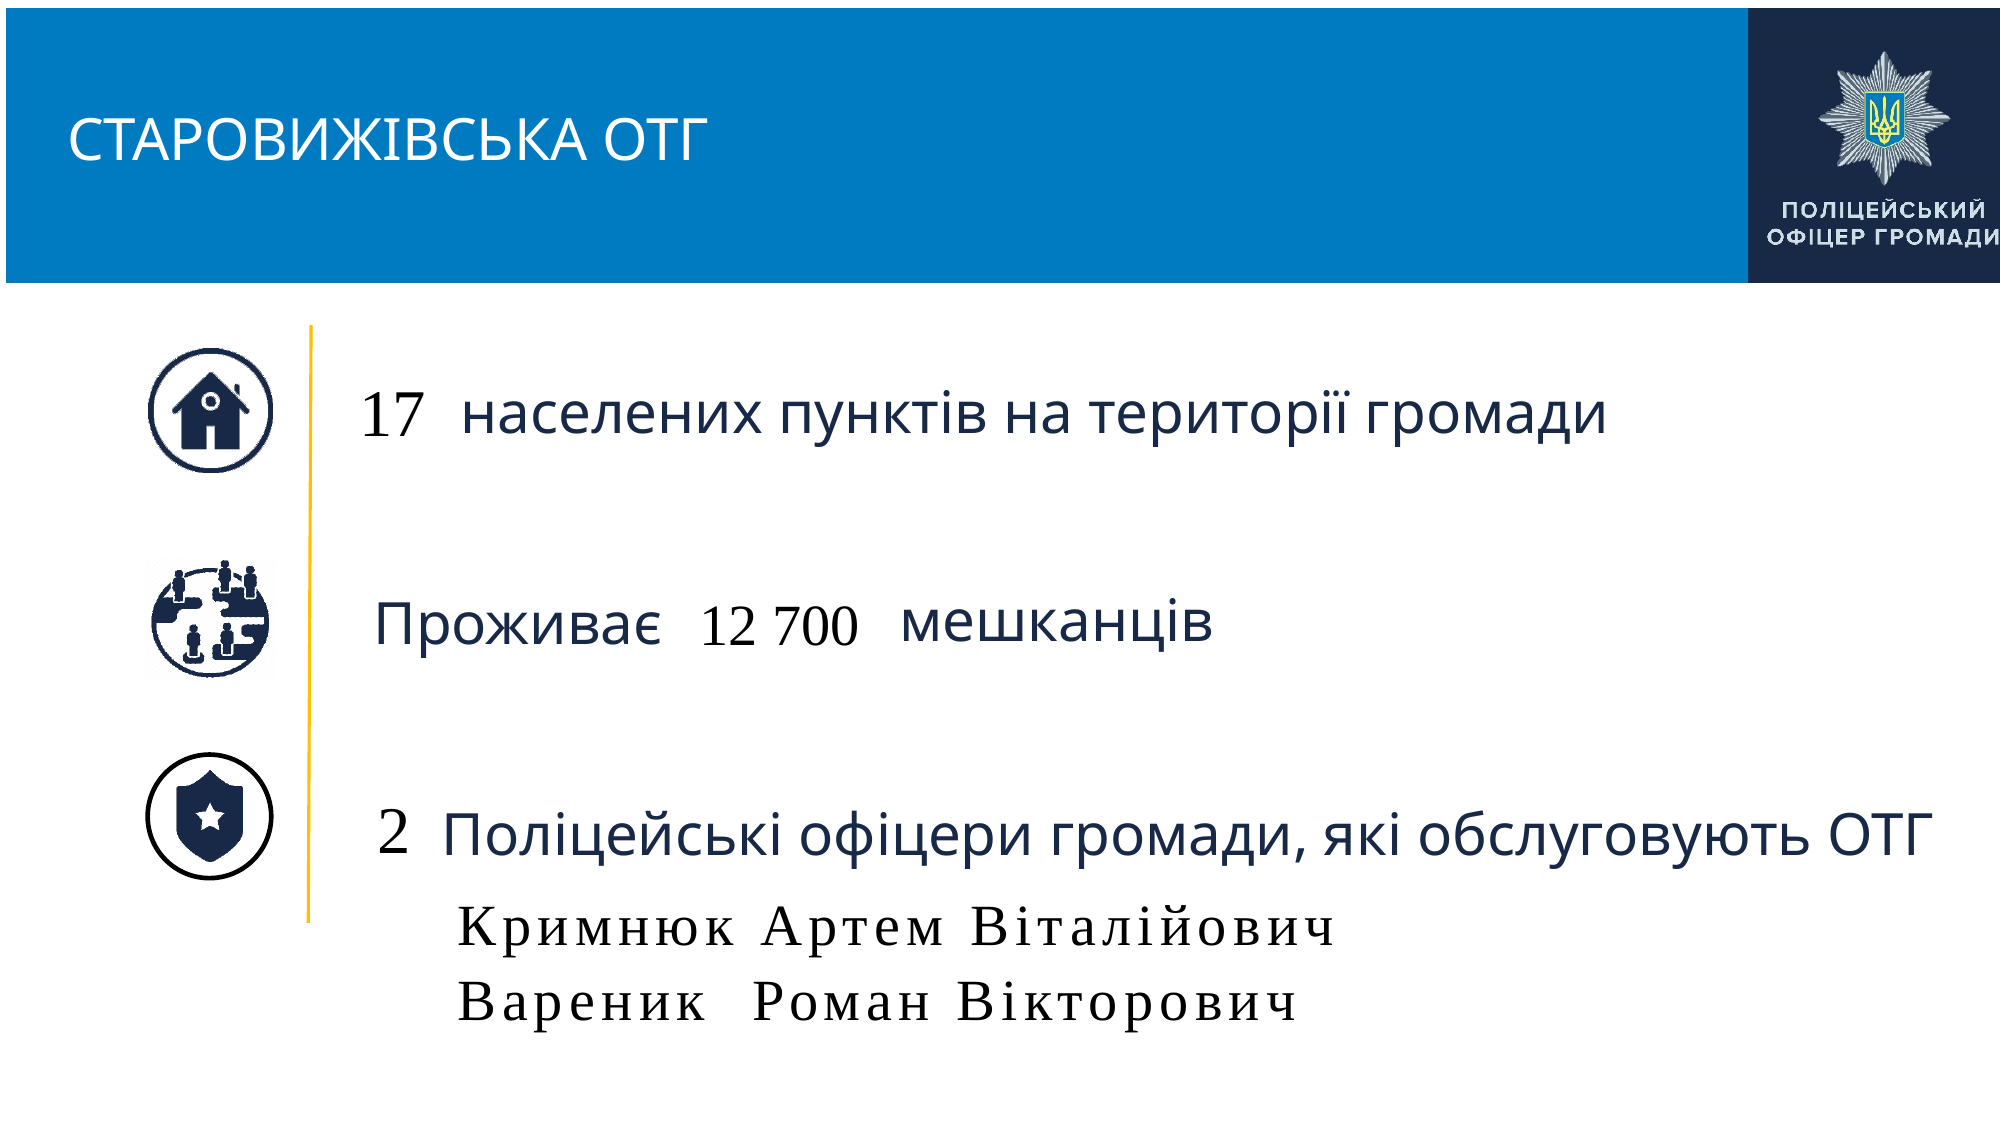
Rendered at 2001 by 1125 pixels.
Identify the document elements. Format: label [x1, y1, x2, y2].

picture [6, 8, 2000, 1125]
text_box [308, 325, 312, 923]
